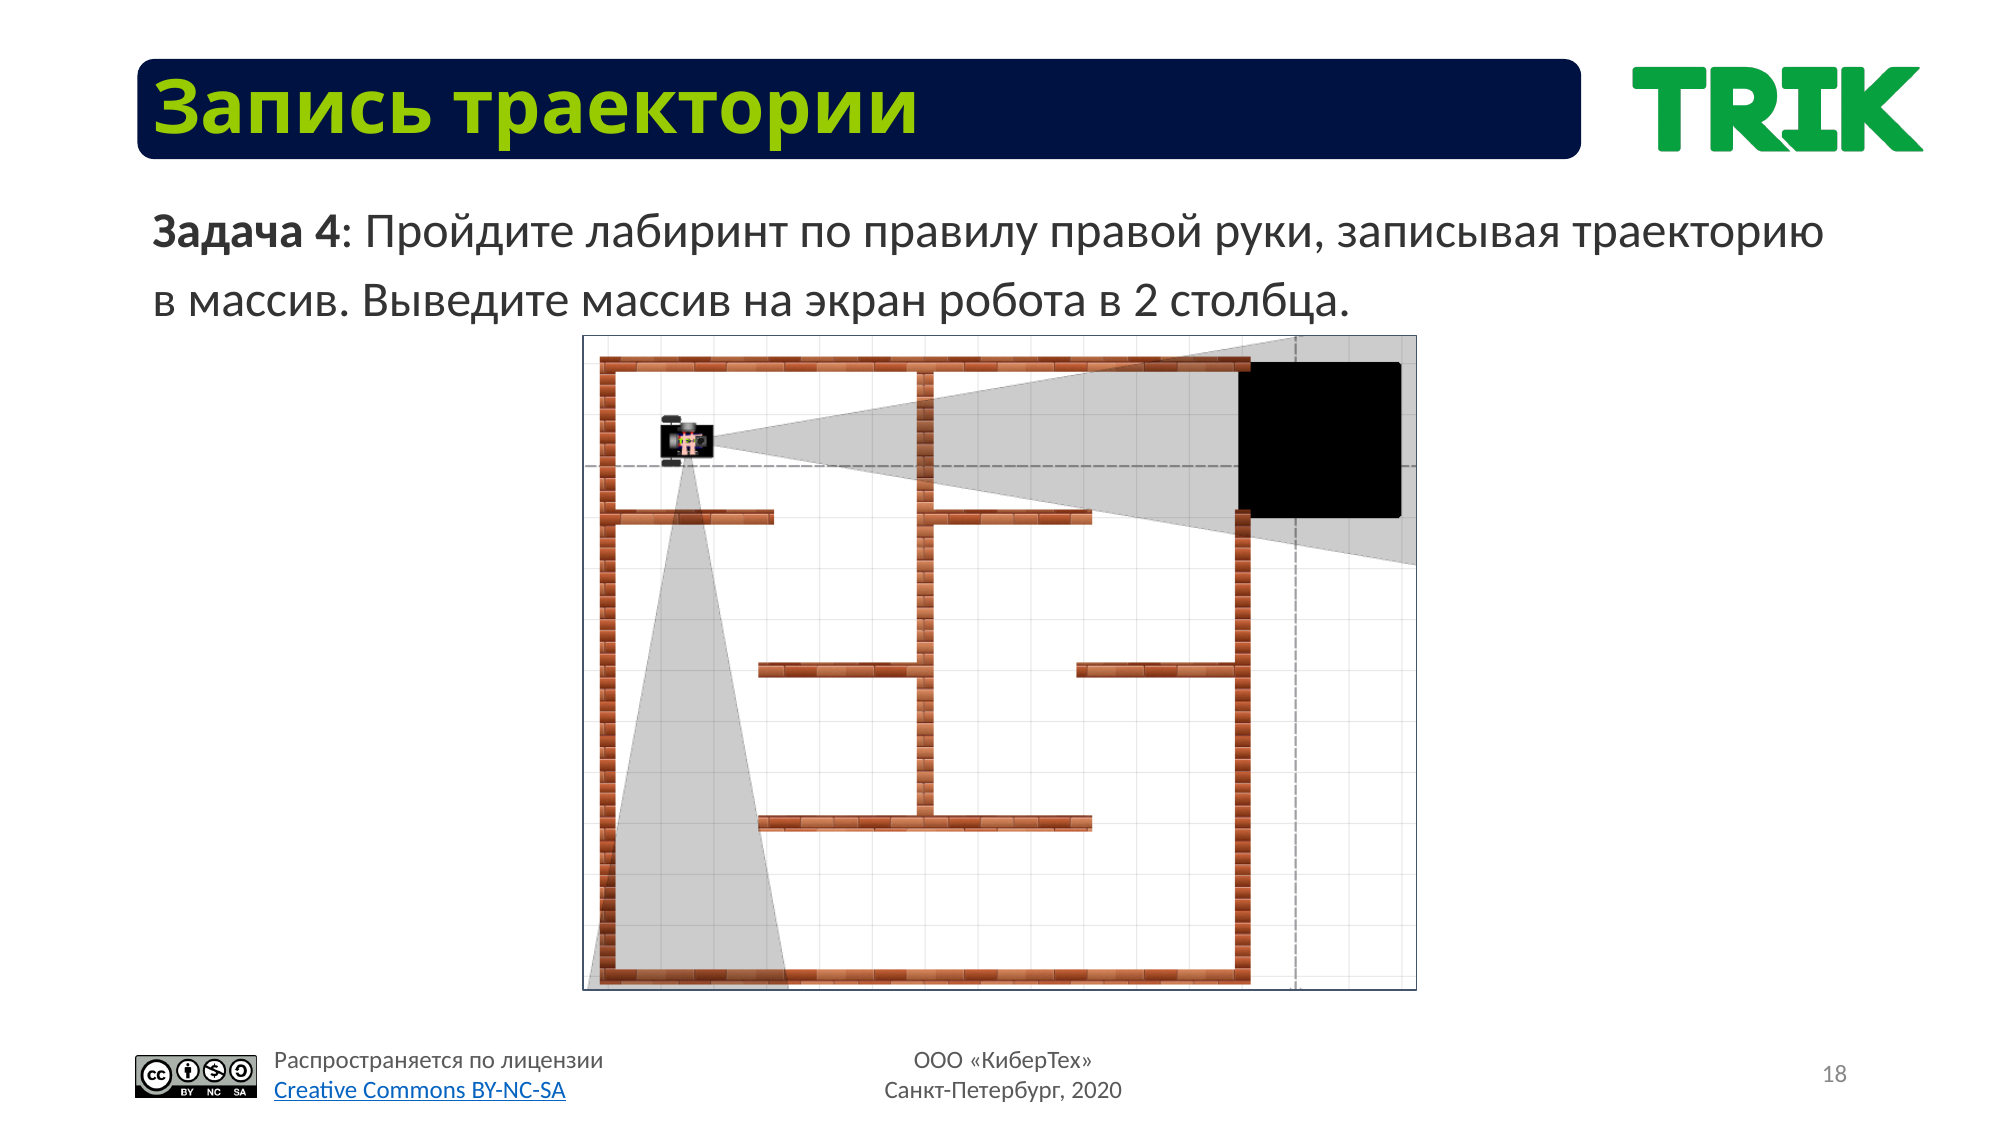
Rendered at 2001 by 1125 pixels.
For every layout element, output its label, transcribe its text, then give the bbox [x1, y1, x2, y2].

picture [1631, 64, 1924, 154]
picture [583, 335, 1417, 990]
text_box 18 [1412, 1042, 1863, 1103]
text_box Задача 4: Пройдите лабиринт по правилу правой руки, записывая траекторию в массив. Выведите массив на экран робота в 2 столбца. [137, 173, 1863, 325]
picture [135, 1055, 257, 1098]
text_box Запись траектории [137, 61, 1582, 162]
